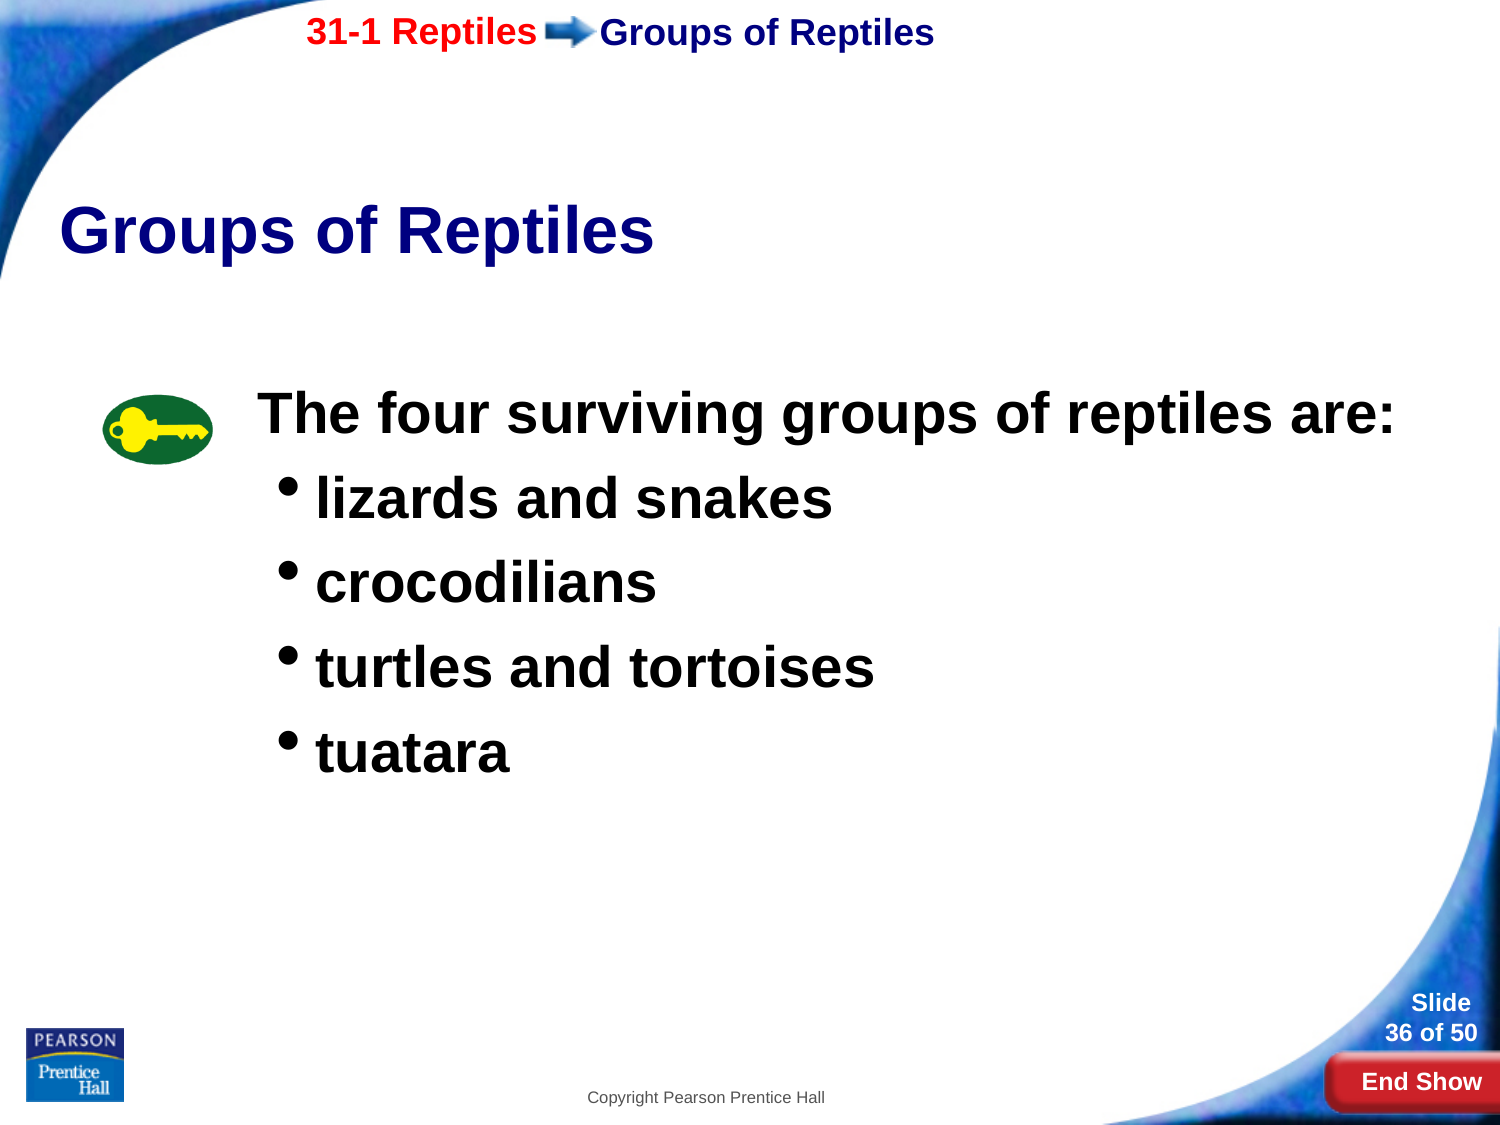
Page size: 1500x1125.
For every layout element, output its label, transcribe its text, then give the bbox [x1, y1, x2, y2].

title Groups of Reptiles [584, 0, 1254, 76]
list Groups of Reptiles The four surviving groups of reptiles are: lizards and snakes crocodilians turtles and tortoises tuatara [44, 179, 1500, 938]
footer Copyright Pearson Prentice Hall [468, 1078, 945, 1105]
picture [0, 0, 1500, 1125]
